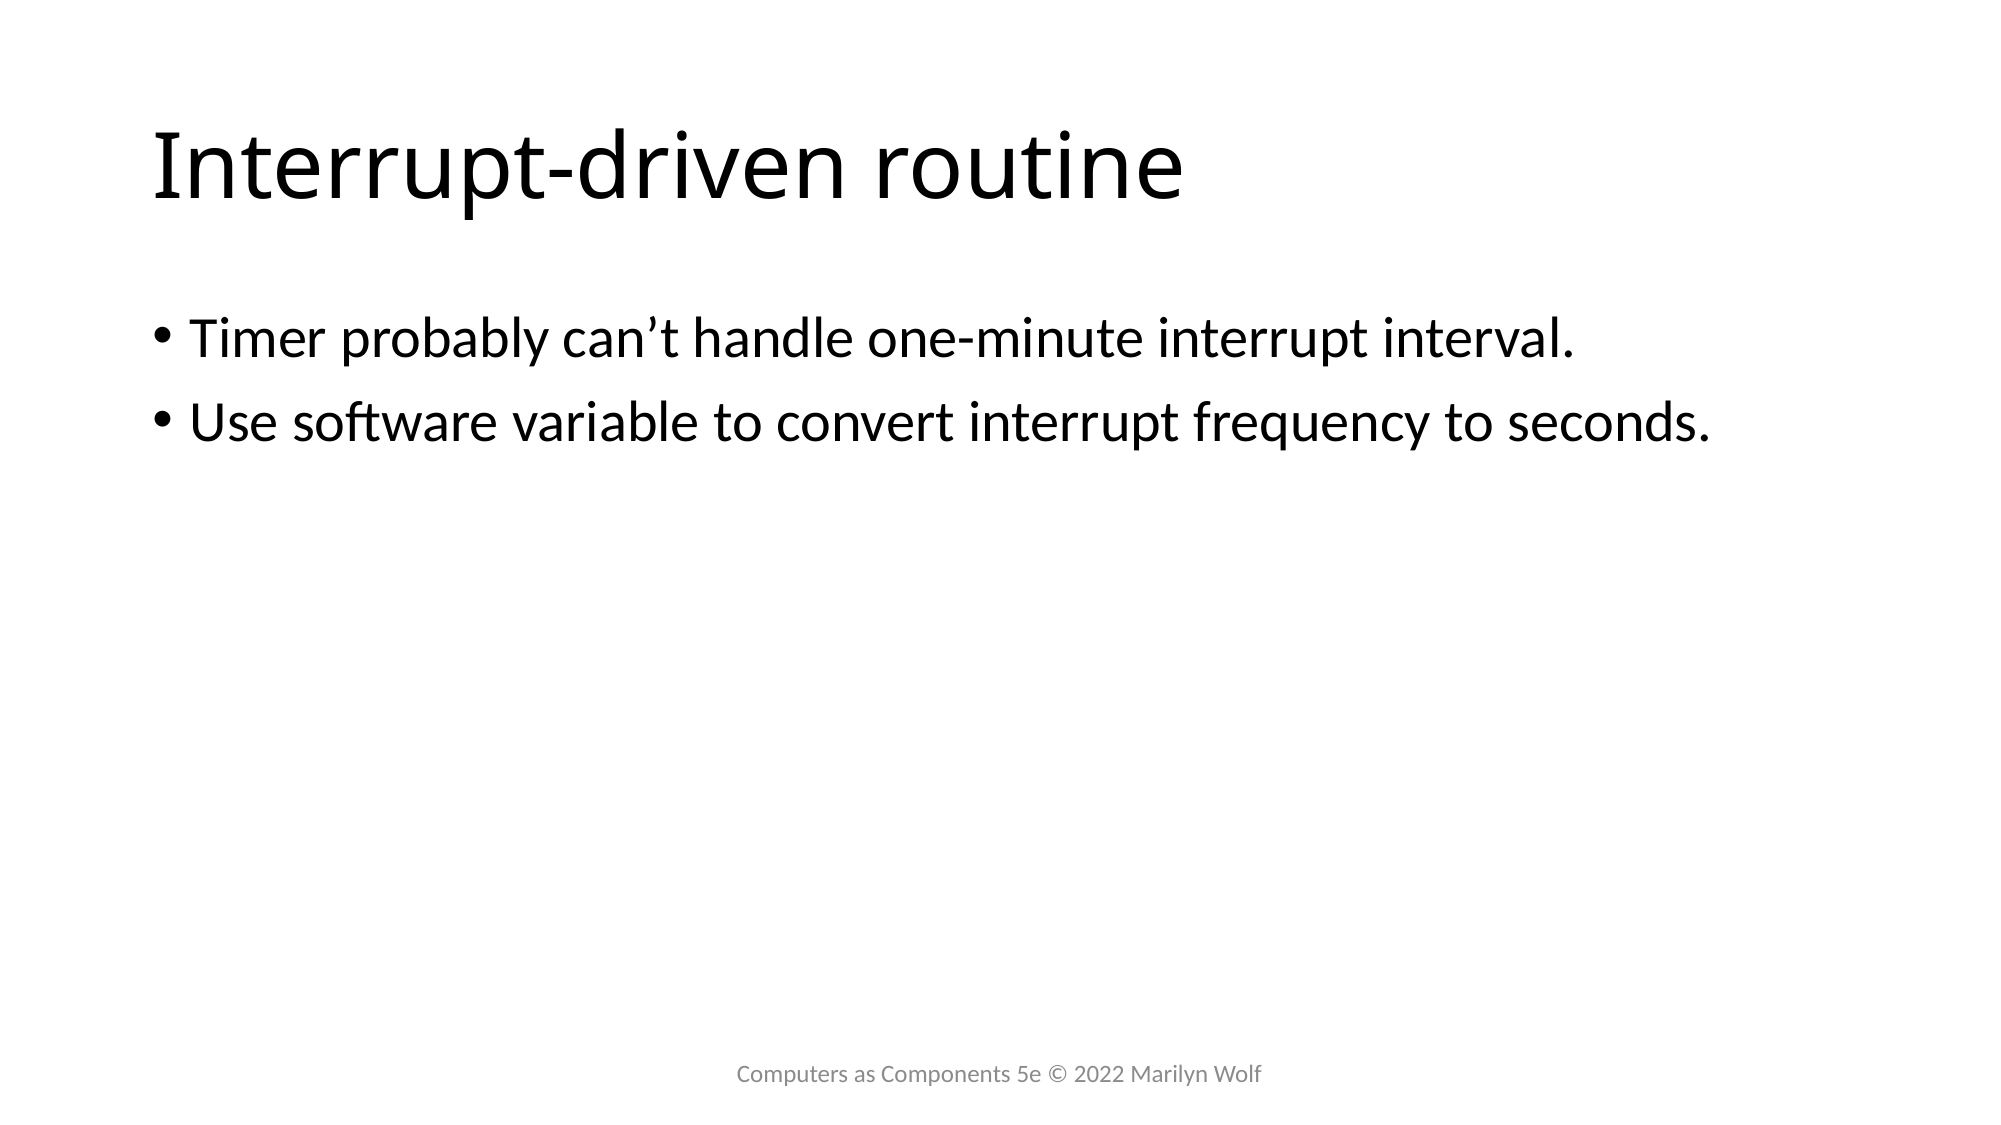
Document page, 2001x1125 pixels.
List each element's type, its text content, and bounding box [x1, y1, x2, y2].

footer Computers as Components 5e © 2022 Marilyn Wolf [662, 1042, 1338, 1103]
list Timer probably can’t handle one-minute interrupt interval. Use software variable to convert interrupt frequency to seconds. [137, 299, 1863, 1014]
title Interrupt-driven routine [137, 59, 1863, 278]
